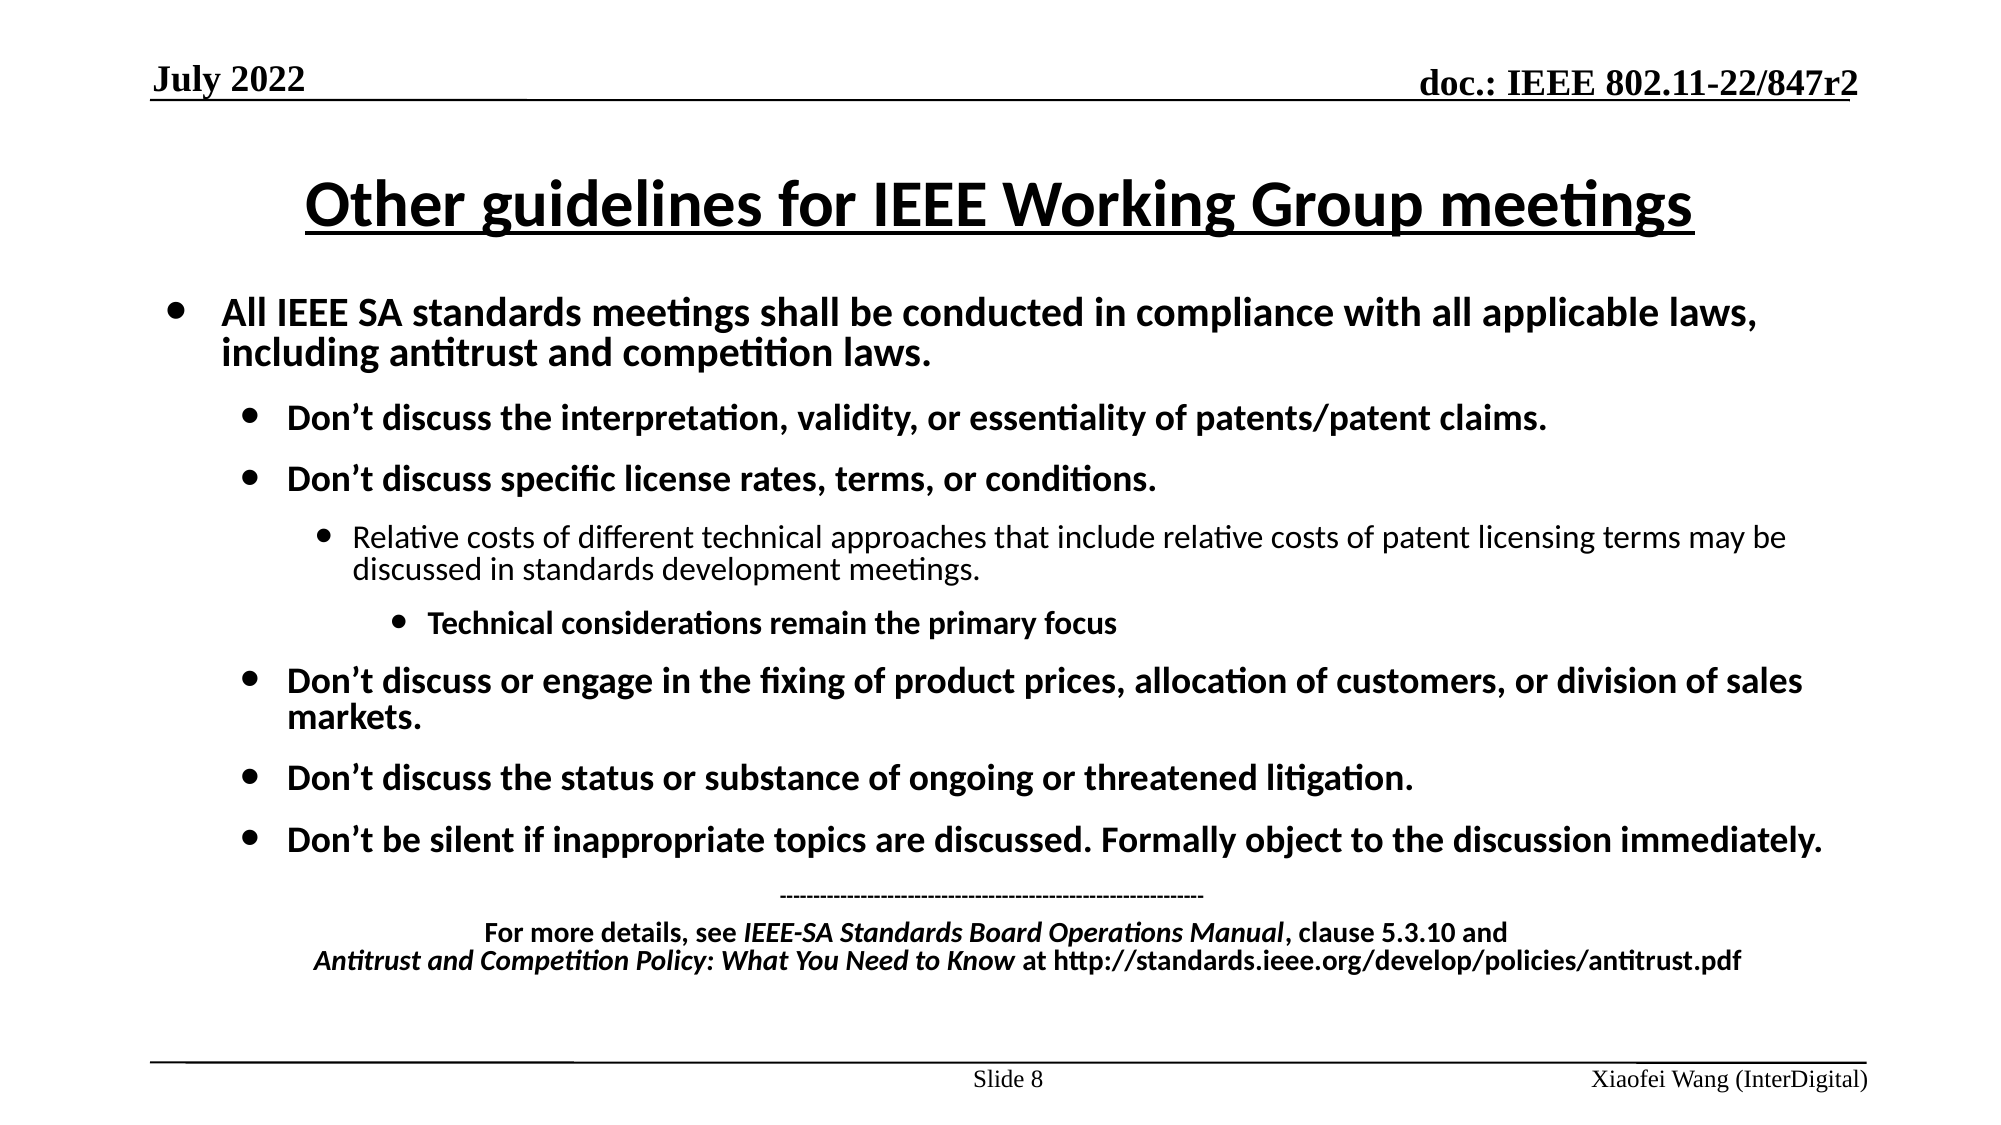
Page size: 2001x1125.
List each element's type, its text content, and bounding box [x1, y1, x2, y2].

title Other guidelines for IEEE Working Group meetings [149, 112, 1850, 286]
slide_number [152, 54, 563, 100]
list All IEEE SA standards meetings shall be conducted in compliance with all applicable laws, including antitrust and competition laws. Don’t discuss the interpretation, validity, or essentiality of patents/patent claims. Don’t discuss specific license rates, terms, or conditions. Relative costs of different technical approaches that include relative costs of patent licensing terms may be discussed in standards development meetings. Technical considerations remain the primary focus Don’t discuss or engage in the fixing of product prices, allocation of customers, or division of sales markets. Don’t discuss the status or substance of ongoing or threatened litigation. Don’t be silent if inappropriate topics are discussed. Formally object to the discussion immediately. --------------------------------------------------------------- For more details, see IEEE-SA Standards Board Operations Manual, clause 5.3.10 and Antitrust and Competition Policy: What You Need to Know at http://standards.ieee.org/develop/policies/antitrust.pdf [149, 286, 1850, 1000]
footer Xiaofei Wang (InterDigital) [1171, 1061, 1869, 1093]
slide_number Slide 8 [950, 1061, 1067, 1123]
